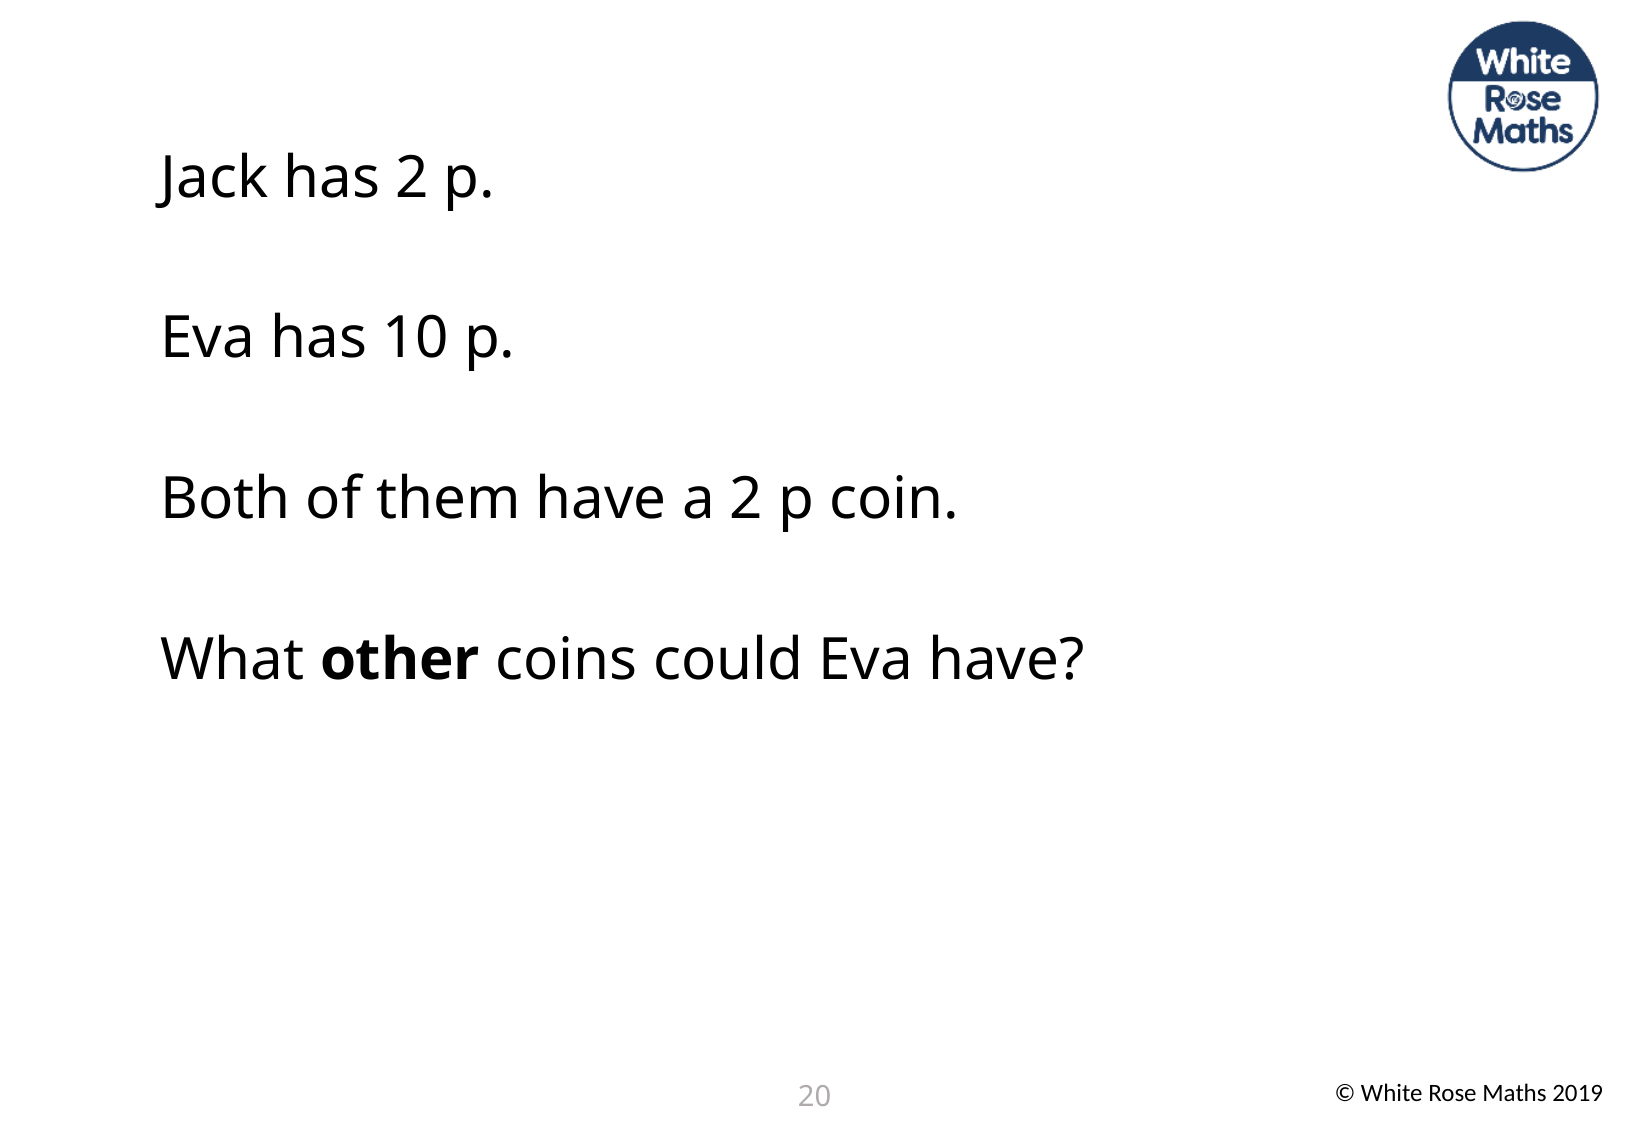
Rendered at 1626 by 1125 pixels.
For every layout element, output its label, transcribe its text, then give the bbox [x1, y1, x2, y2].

text_box Jack has 2 p. Eva has 10 p. Both of them have a 2 p coin. What other coins could Eva have? [145, 120, 1468, 870]
slide_number 20 [776, 1069, 854, 1125]
picture [1444, 17, 1602, 175]
